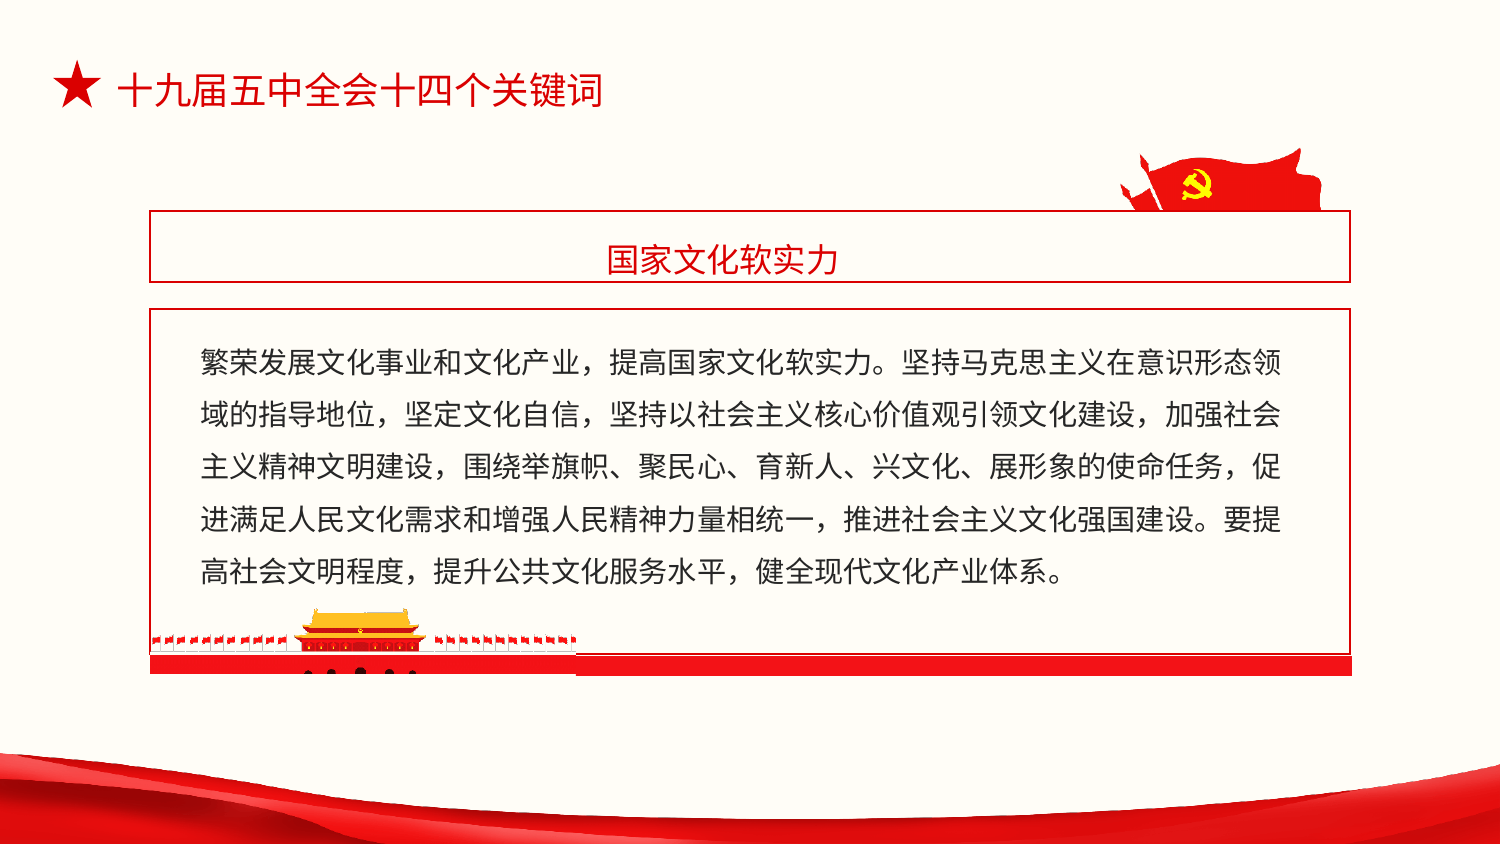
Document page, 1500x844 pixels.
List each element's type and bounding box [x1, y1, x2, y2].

picture [0, 746, 1500, 844]
text_box [149, 309, 1352, 676]
text_box [149, 142, 1350, 282]
